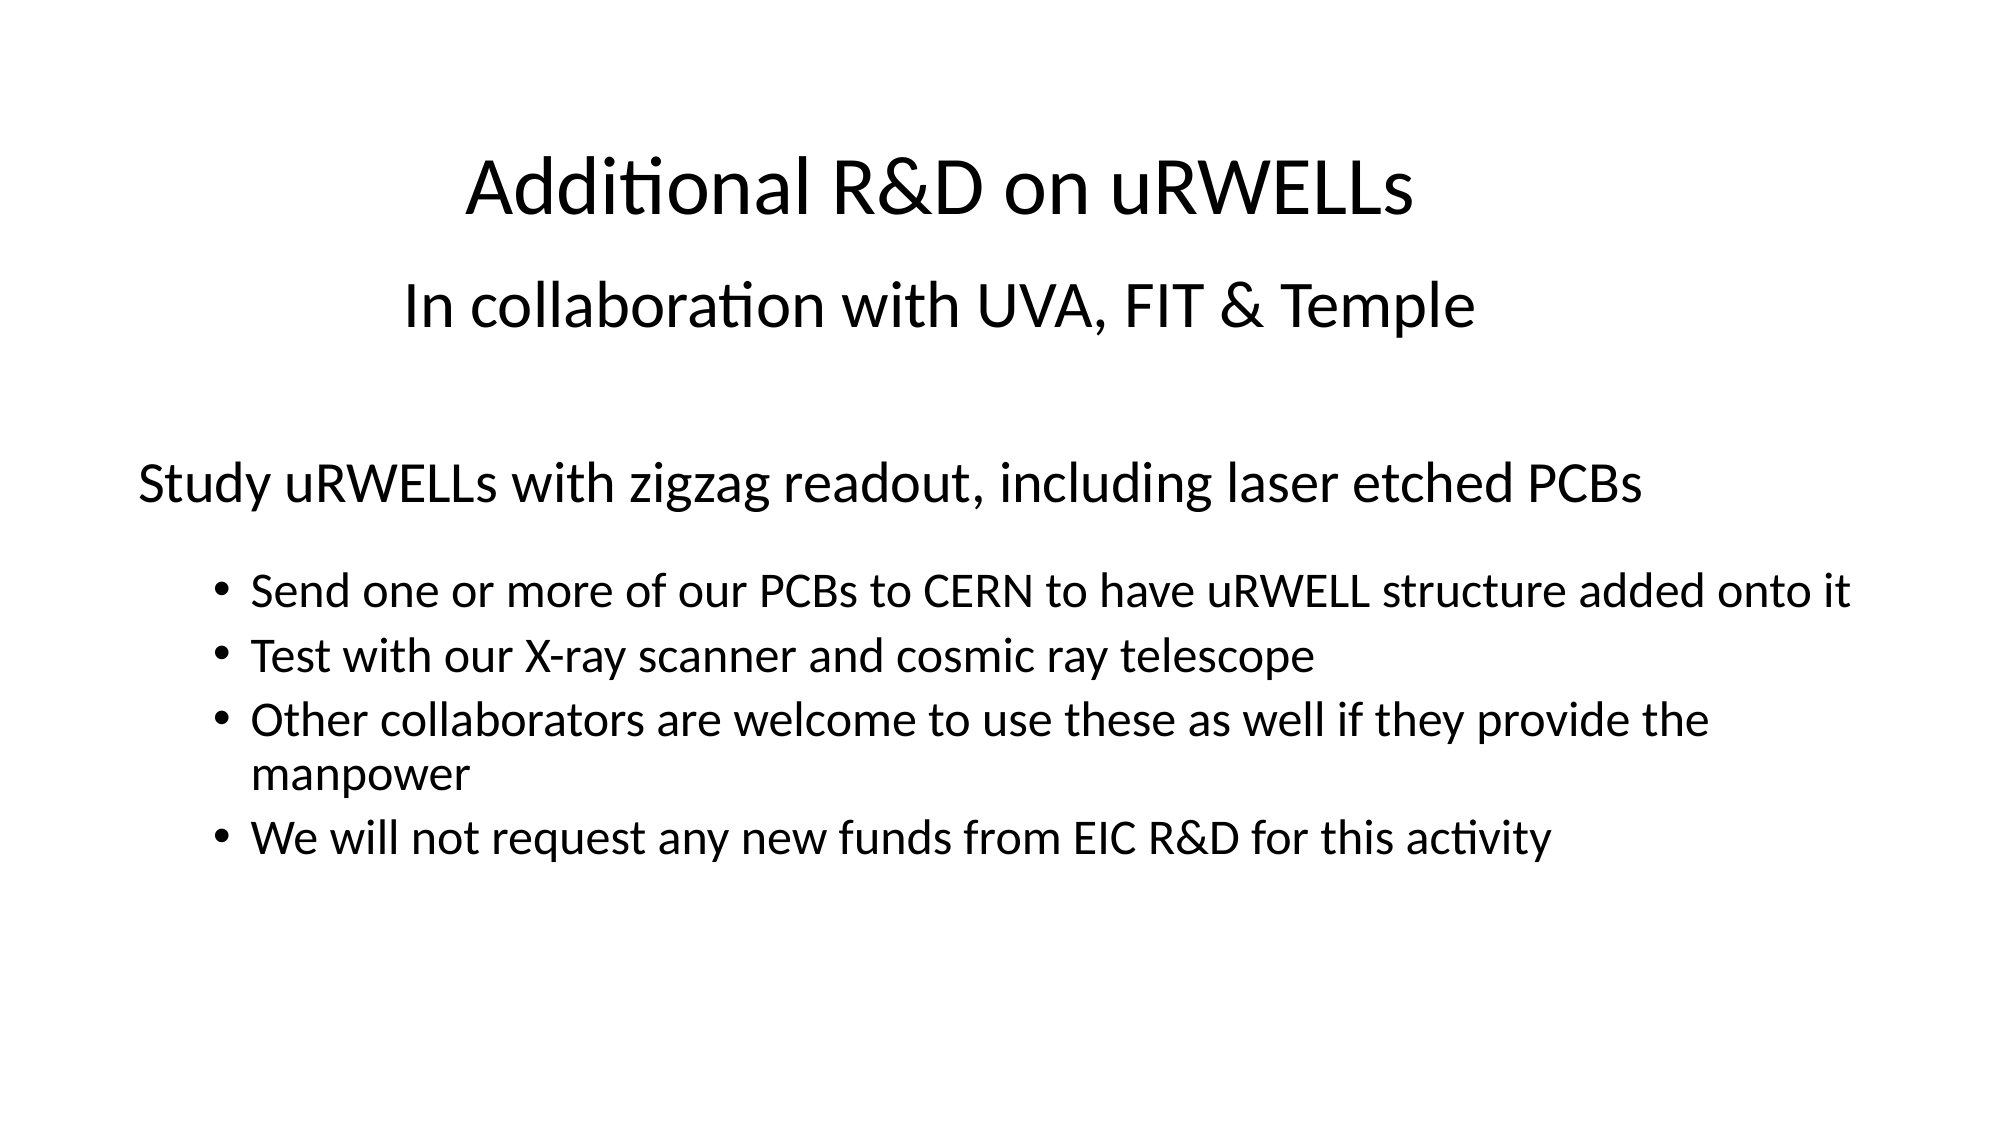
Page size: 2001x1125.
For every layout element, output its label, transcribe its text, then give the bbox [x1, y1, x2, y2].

list Study uRWELLs with zigzag readout, including laser etched PCBs Send one or more of our PCBs to CERN to have uRWELL structure added onto it Test with our X-ray scanner and cosmic ray telescope Other collaborators are welcome to use these as well if they provide the manpower We will not request any new funds from EIC R&D for this activity [123, 444, 1877, 924]
text_box Additional R&D on uRWELLs In collaboration with UVA, FIT & Temple [388, 123, 1493, 349]
